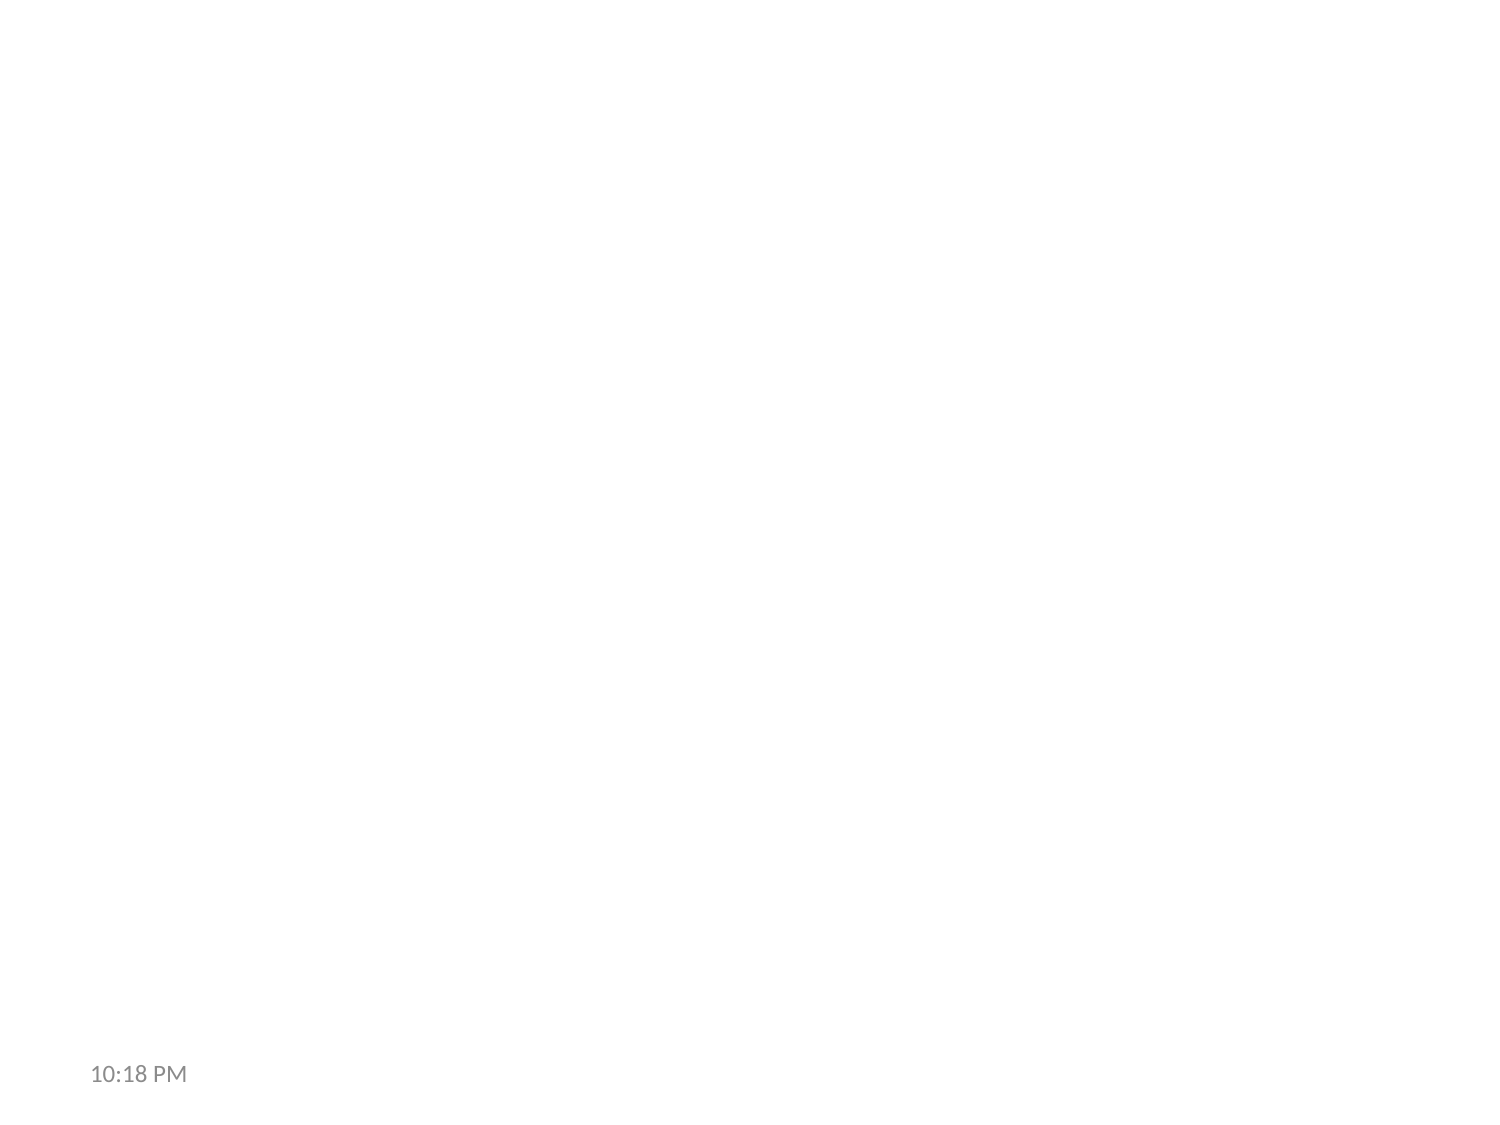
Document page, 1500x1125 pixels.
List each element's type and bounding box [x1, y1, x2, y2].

slide_number [75, 1042, 425, 1103]
